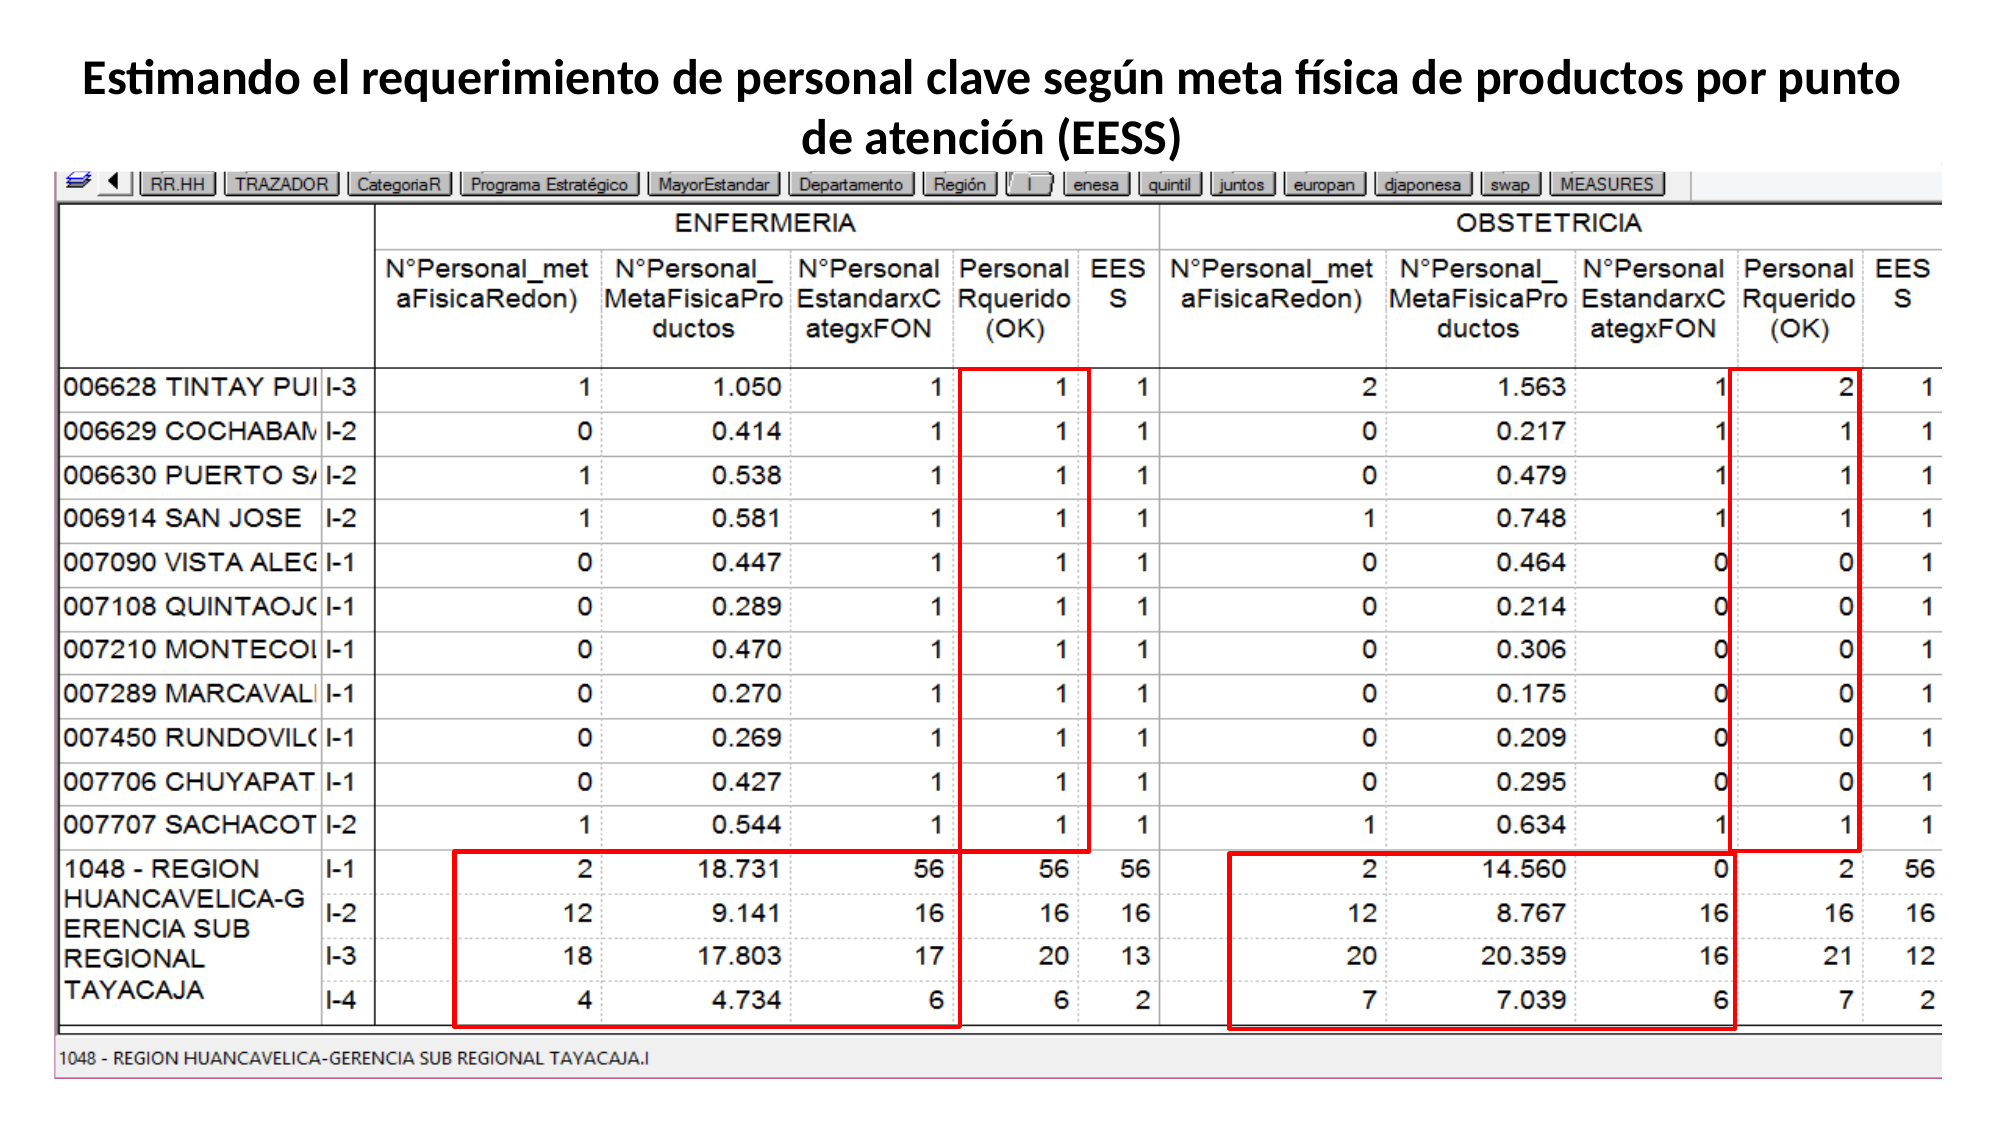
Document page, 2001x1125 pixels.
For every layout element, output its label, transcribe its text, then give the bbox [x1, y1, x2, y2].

picture [54, 157, 1942, 1079]
text_box Estimando el requerimiento de personal clave según meta física de productos por punto de atención (EESS) [43, 36, 1942, 172]
